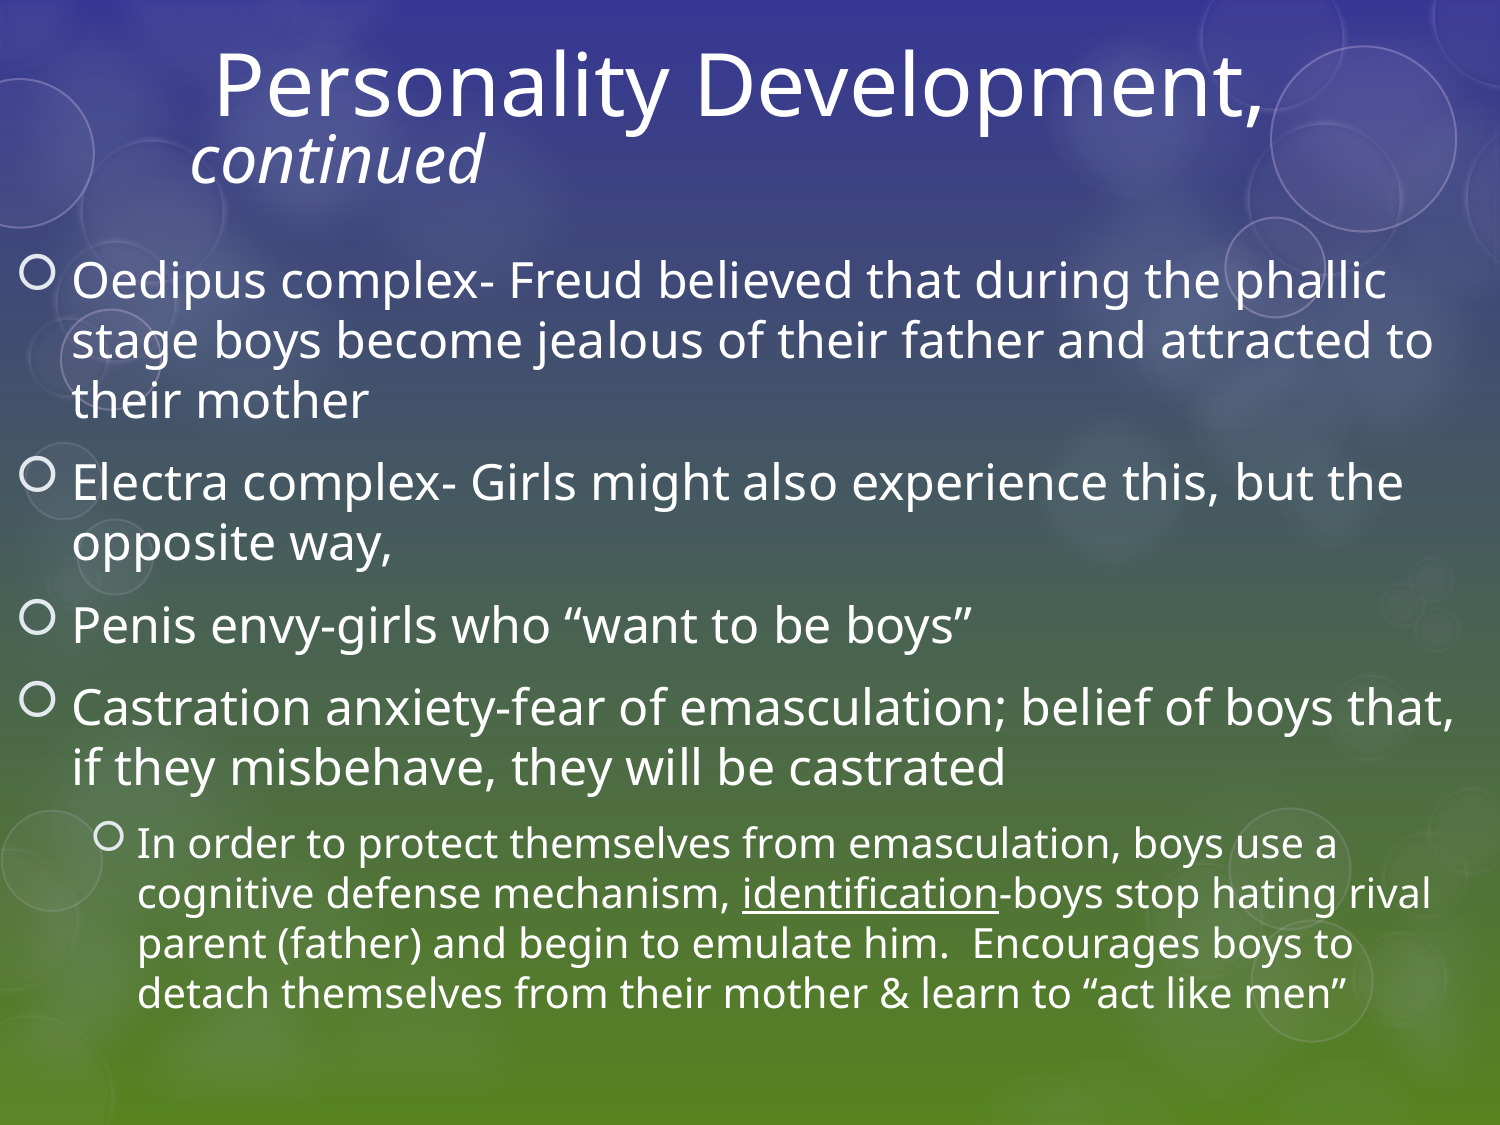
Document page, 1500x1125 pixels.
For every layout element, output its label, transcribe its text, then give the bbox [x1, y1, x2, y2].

title continued [174, 81, 1344, 233]
text_box Personality Development, [167, 5, 1336, 157]
list Oedipus complex- Freud believed that during the phallic stage boys become jealous of their father and attracted to their mother Electra complex- Girls might also experience this, but the opposite way, Penis envy-girls who “want to be boys” Castration anxiety-fear of emasculation; belief of boys that, if they misbehave, they will be castrated In order to protect themselves from emasculation, boys use a cognitive defense mechanism, identification-boys stop hating rival parent (father) and begin to emulate him. Encourages boys to detach themselves from their mother & learn to “act like men” [0, 299, 1500, 965]
